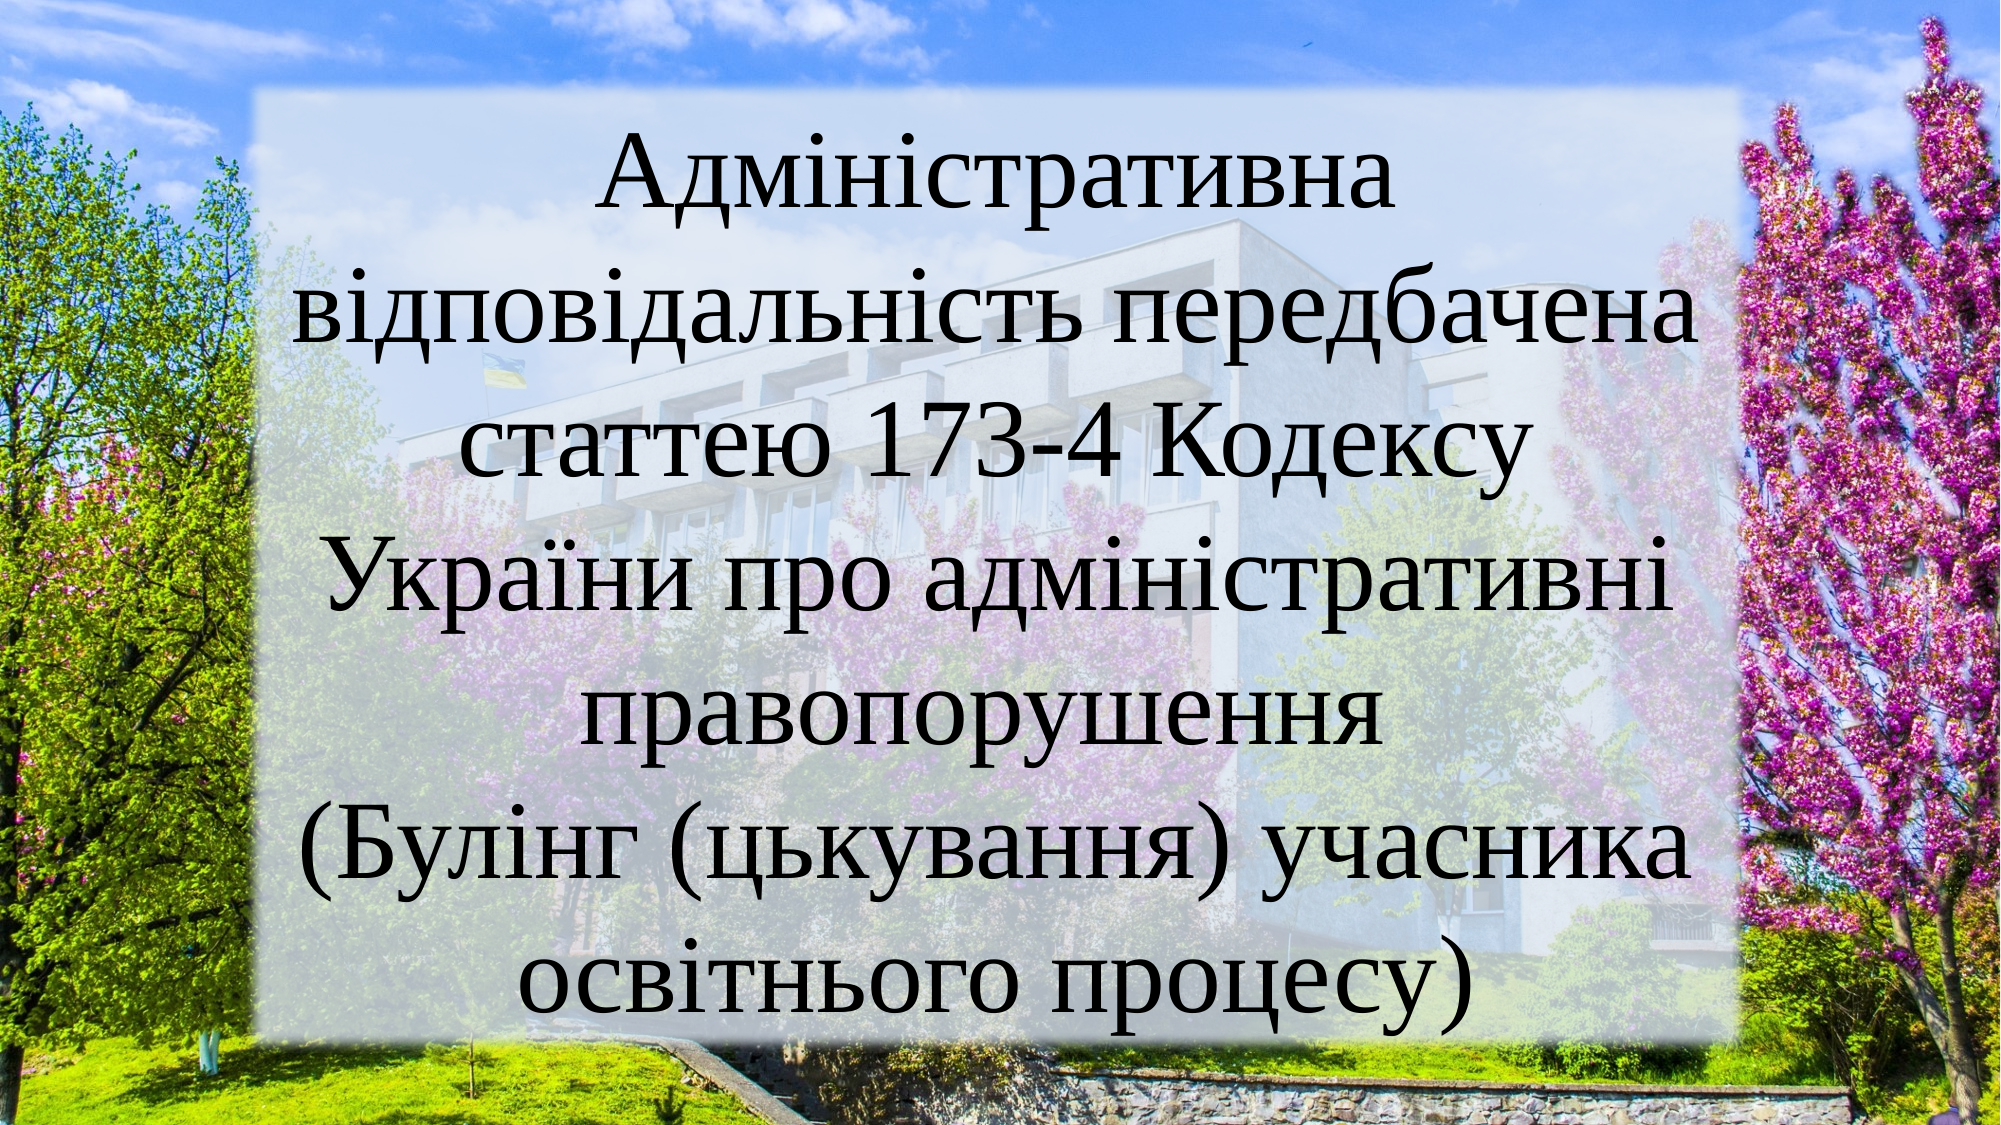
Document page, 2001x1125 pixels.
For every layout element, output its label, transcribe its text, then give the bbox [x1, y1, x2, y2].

picture [0, 0, 2001, 1125]
text_box Адміністративна відповідальність передбачена статтею 173-4 Кодексу України про адміністративні правопорушення (Булінг (цькування) учасника освітнього процесу) [260, 95, 1733, 1038]
